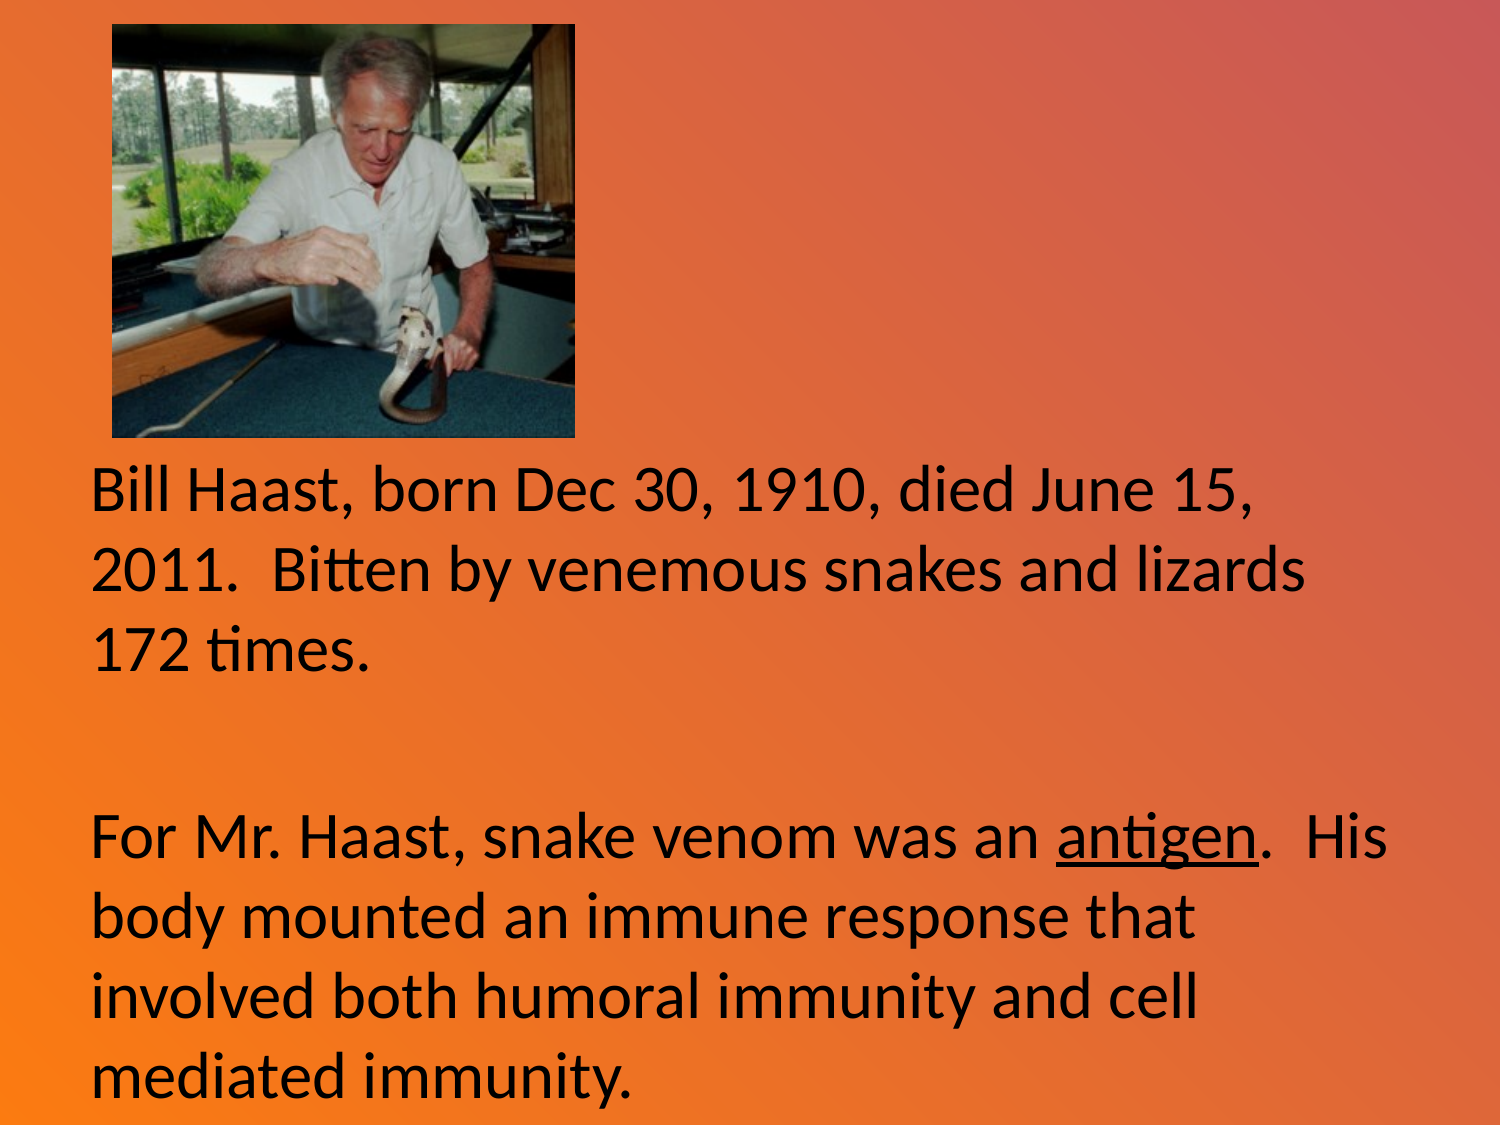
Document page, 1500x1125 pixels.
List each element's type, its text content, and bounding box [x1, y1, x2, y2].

list Bill Haast, born Dec 30, 1910, died June 15, 2011. Bitten by venemous snakes and lizards 172 times. For Mr. Haast, snake venom was an antigen. His body mounted an immune response that involved both humoral immunity and cell mediated immunity. [75, 437, 1425, 1125]
picture [112, 24, 576, 438]
